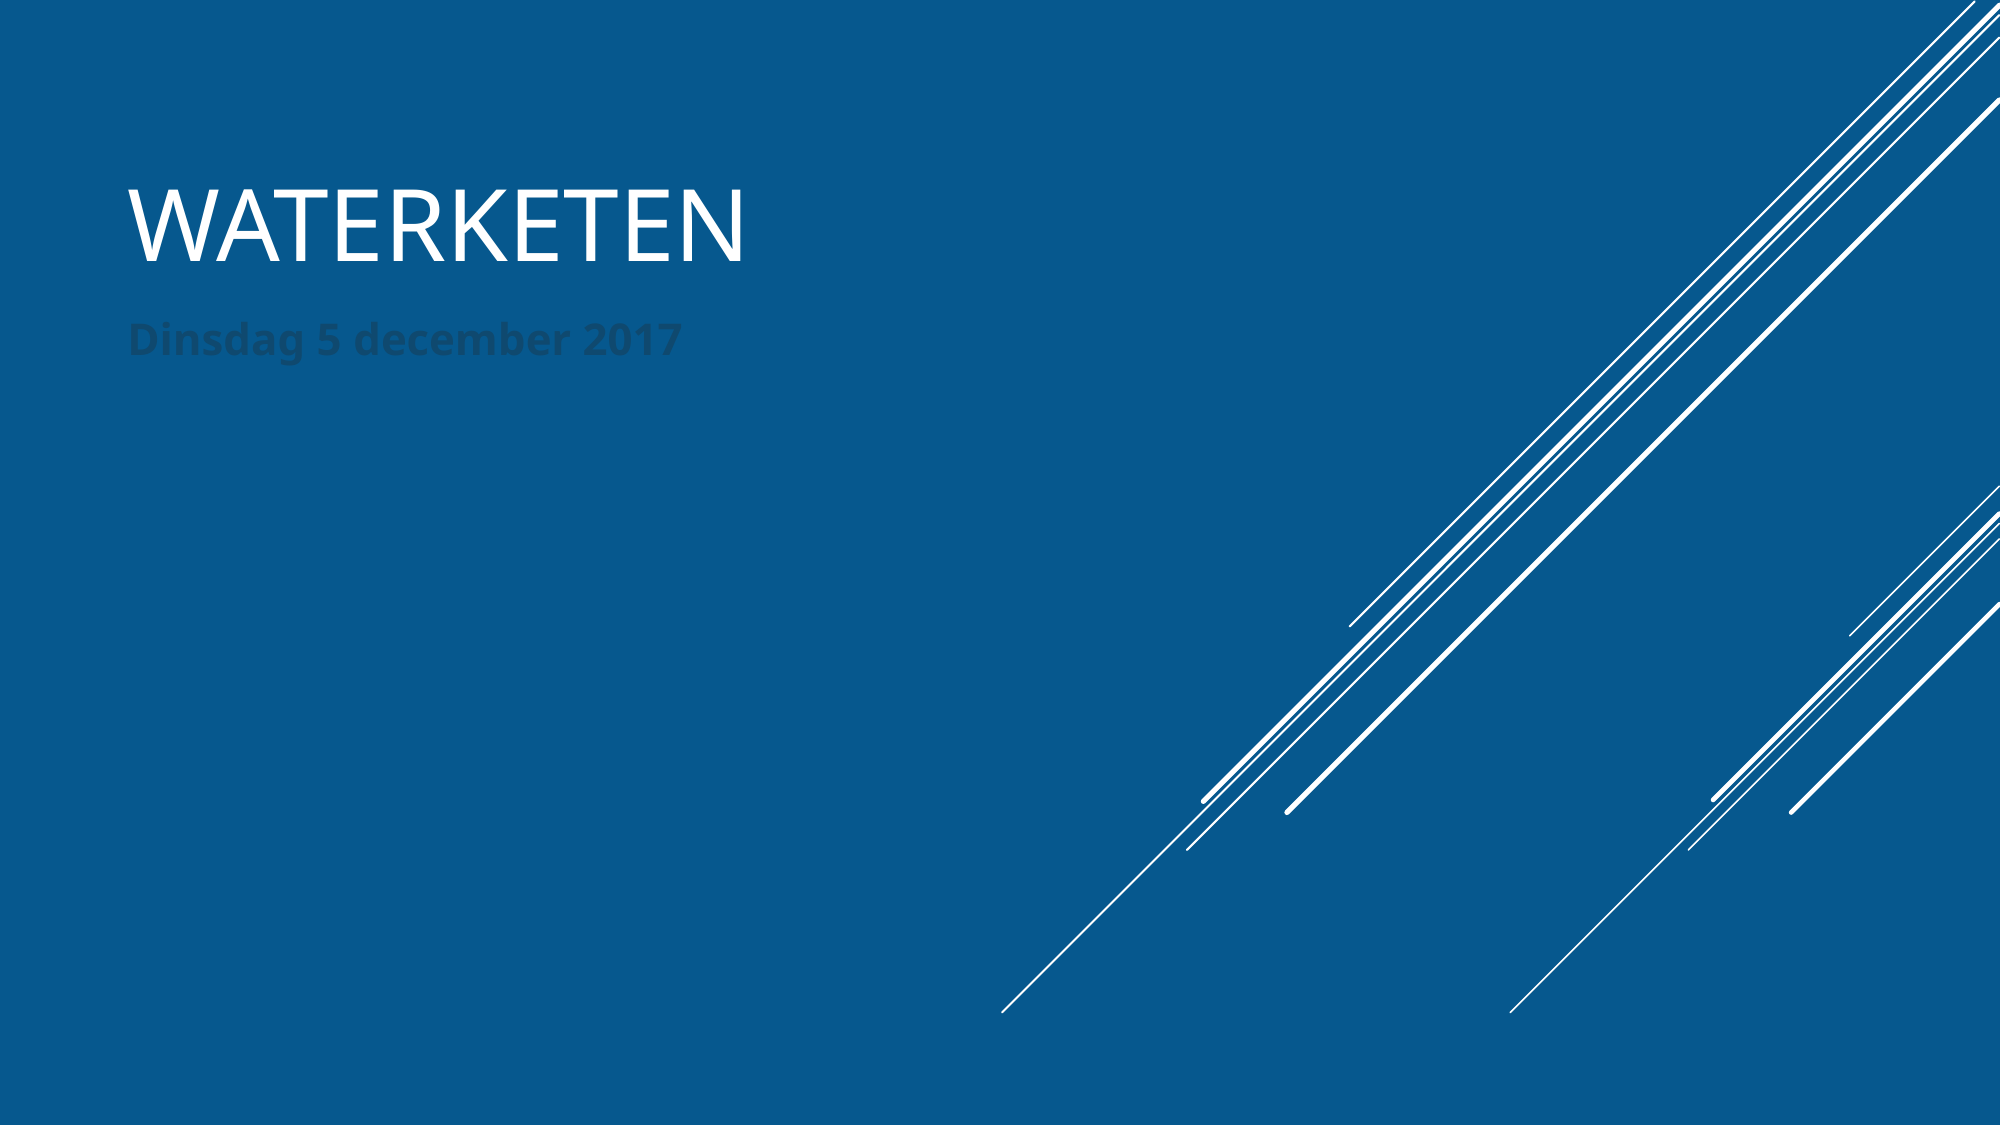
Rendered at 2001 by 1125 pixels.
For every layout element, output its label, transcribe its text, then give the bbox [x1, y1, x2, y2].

title Waterketen [112, 112, 1425, 289]
subtitle Dinsdag 5 december 2017 [112, 303, 1163, 624]
